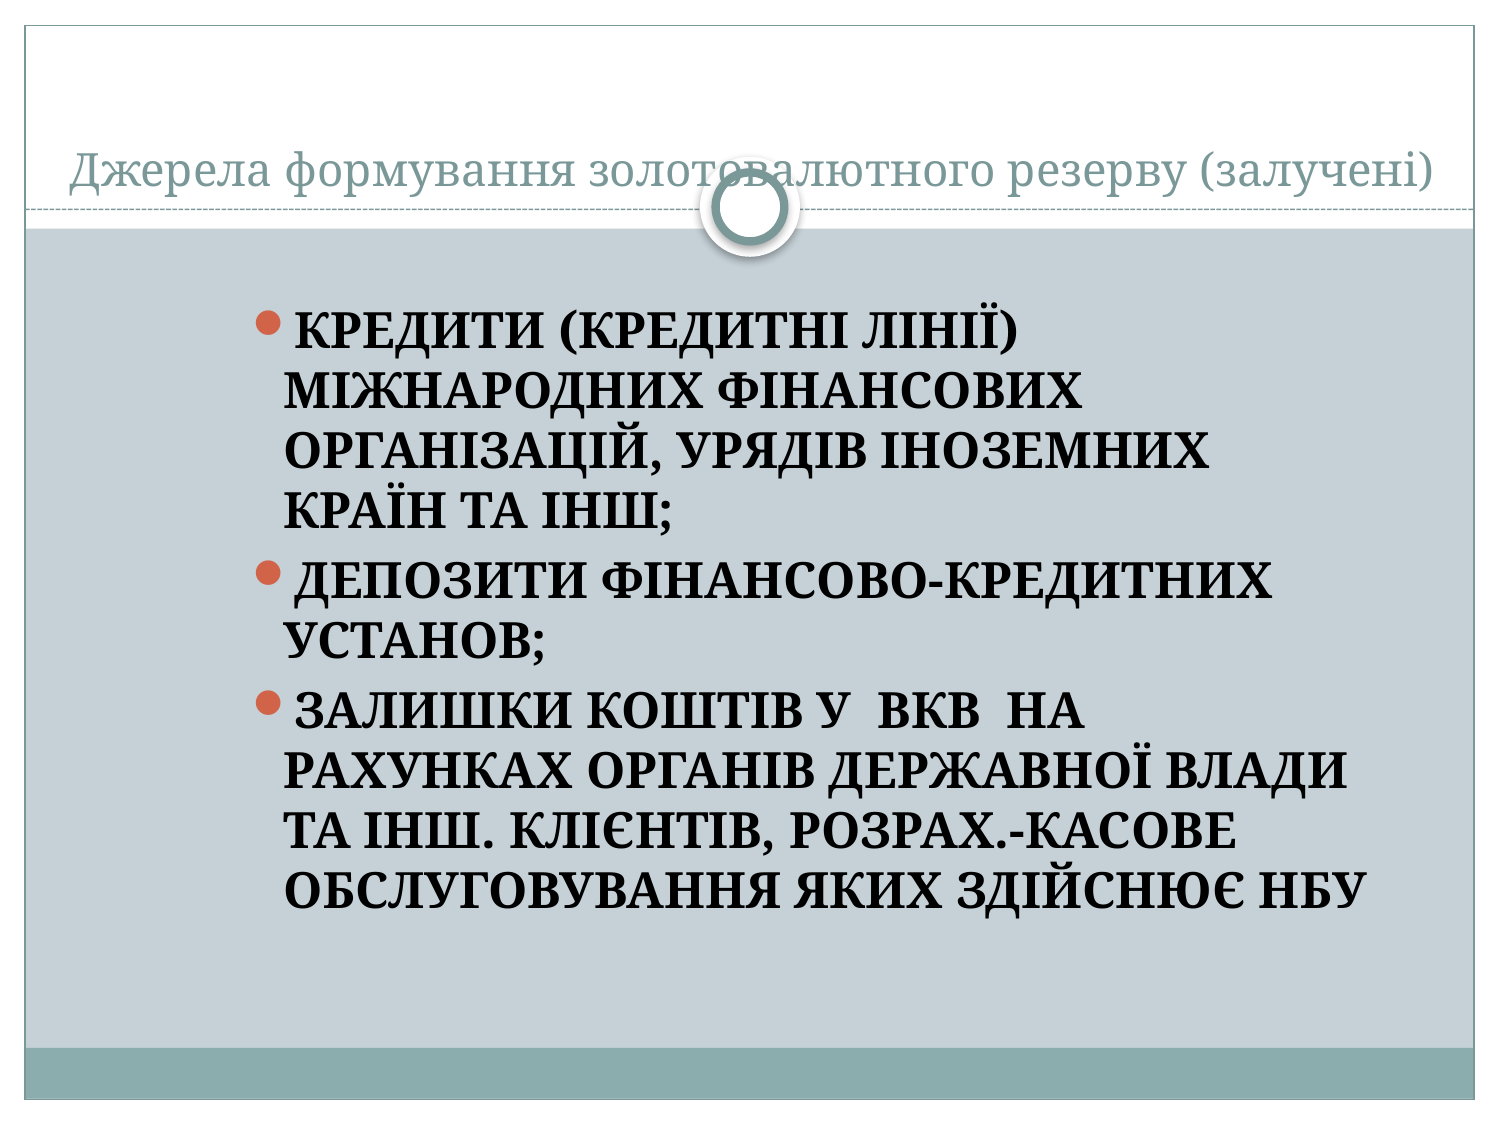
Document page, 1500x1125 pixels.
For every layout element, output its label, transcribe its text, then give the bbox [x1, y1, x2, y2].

list КРЕДИТИ (КРЕДИТНІ ЛІНІЇ) МІЖНАРОДНИХ ФІНАНСОВИХ ОРГАНІЗАЦІЙ, УРЯДІВ ІНОЗЕМНИХ КРАЇН ТА ІНШ; ДЕПОЗИТИ ФІНАНСОВО-КРЕДИТНИХ УСТАНОВ; ЗАЛИШКИ КОШТІВ У ВКВ НА РАХУНКАХ ОРГАНІВ ДЕРЖАВНОЇ ВЛАДИ ТА ІНШ. КЛІЄНТІВ, РОЗРАХ.-КАСОВЕ ОБСЛУГОВУВАННЯ ЯКИХ ЗДІЙСНЮЄ НБУ [111, 290, 1388, 988]
title Джерела формування золотовалютного резерву (залучені) [52, 77, 1454, 203]
